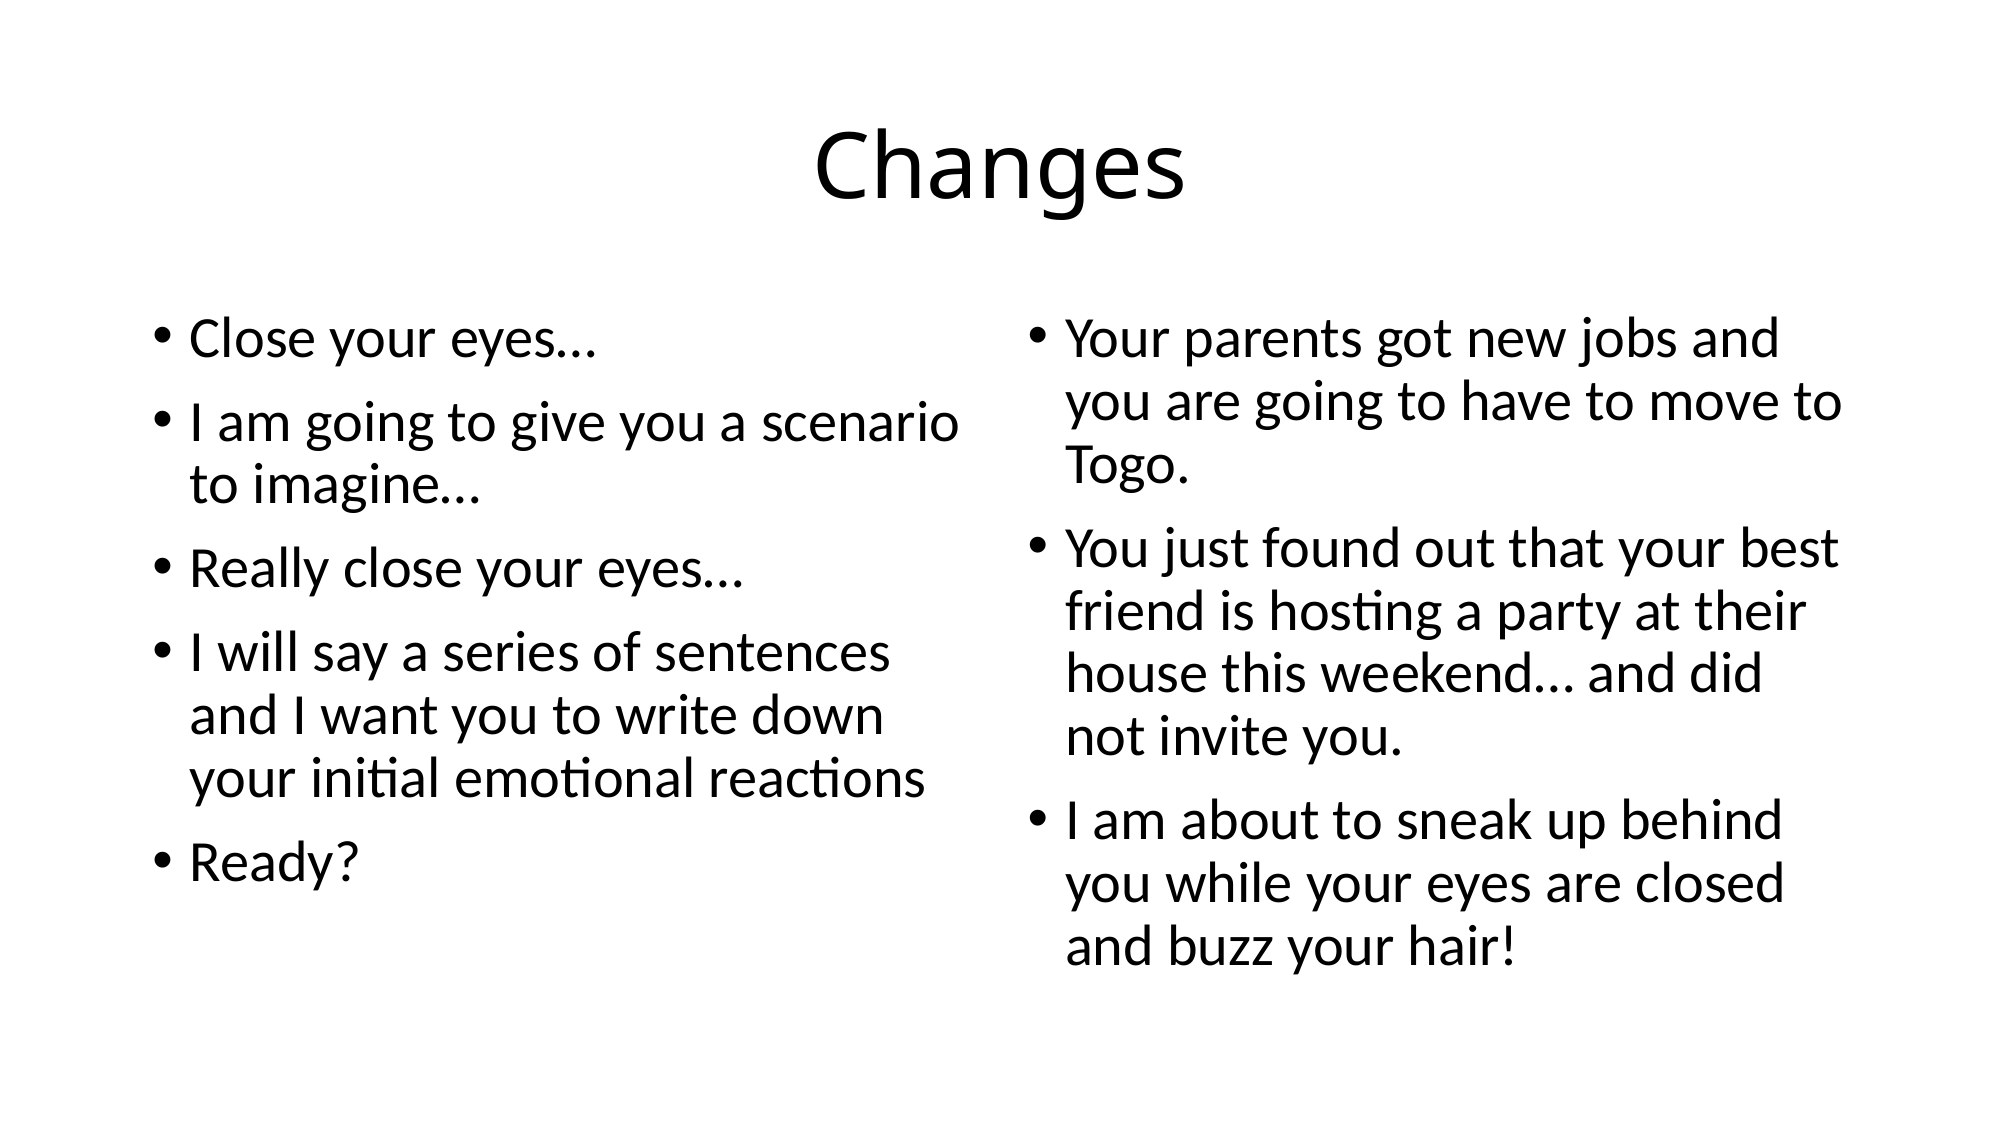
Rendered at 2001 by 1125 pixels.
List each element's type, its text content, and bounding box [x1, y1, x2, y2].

title Changes [137, 59, 1863, 278]
list Close your eyes… I am going to give you a scenario to imagine… Really close your eyes… I will say a series of sentences and I want you to write down your initial emotional reactions Ready? [137, 299, 988, 1014]
list Your parents got new jobs and you are going to have to move to Togo. You just found out that your best friend is hosting a party at their house this weekend… and did not invite you. I am about to sneak up behind you while your eyes are closed and buzz your hair! [1012, 299, 1863, 1014]
